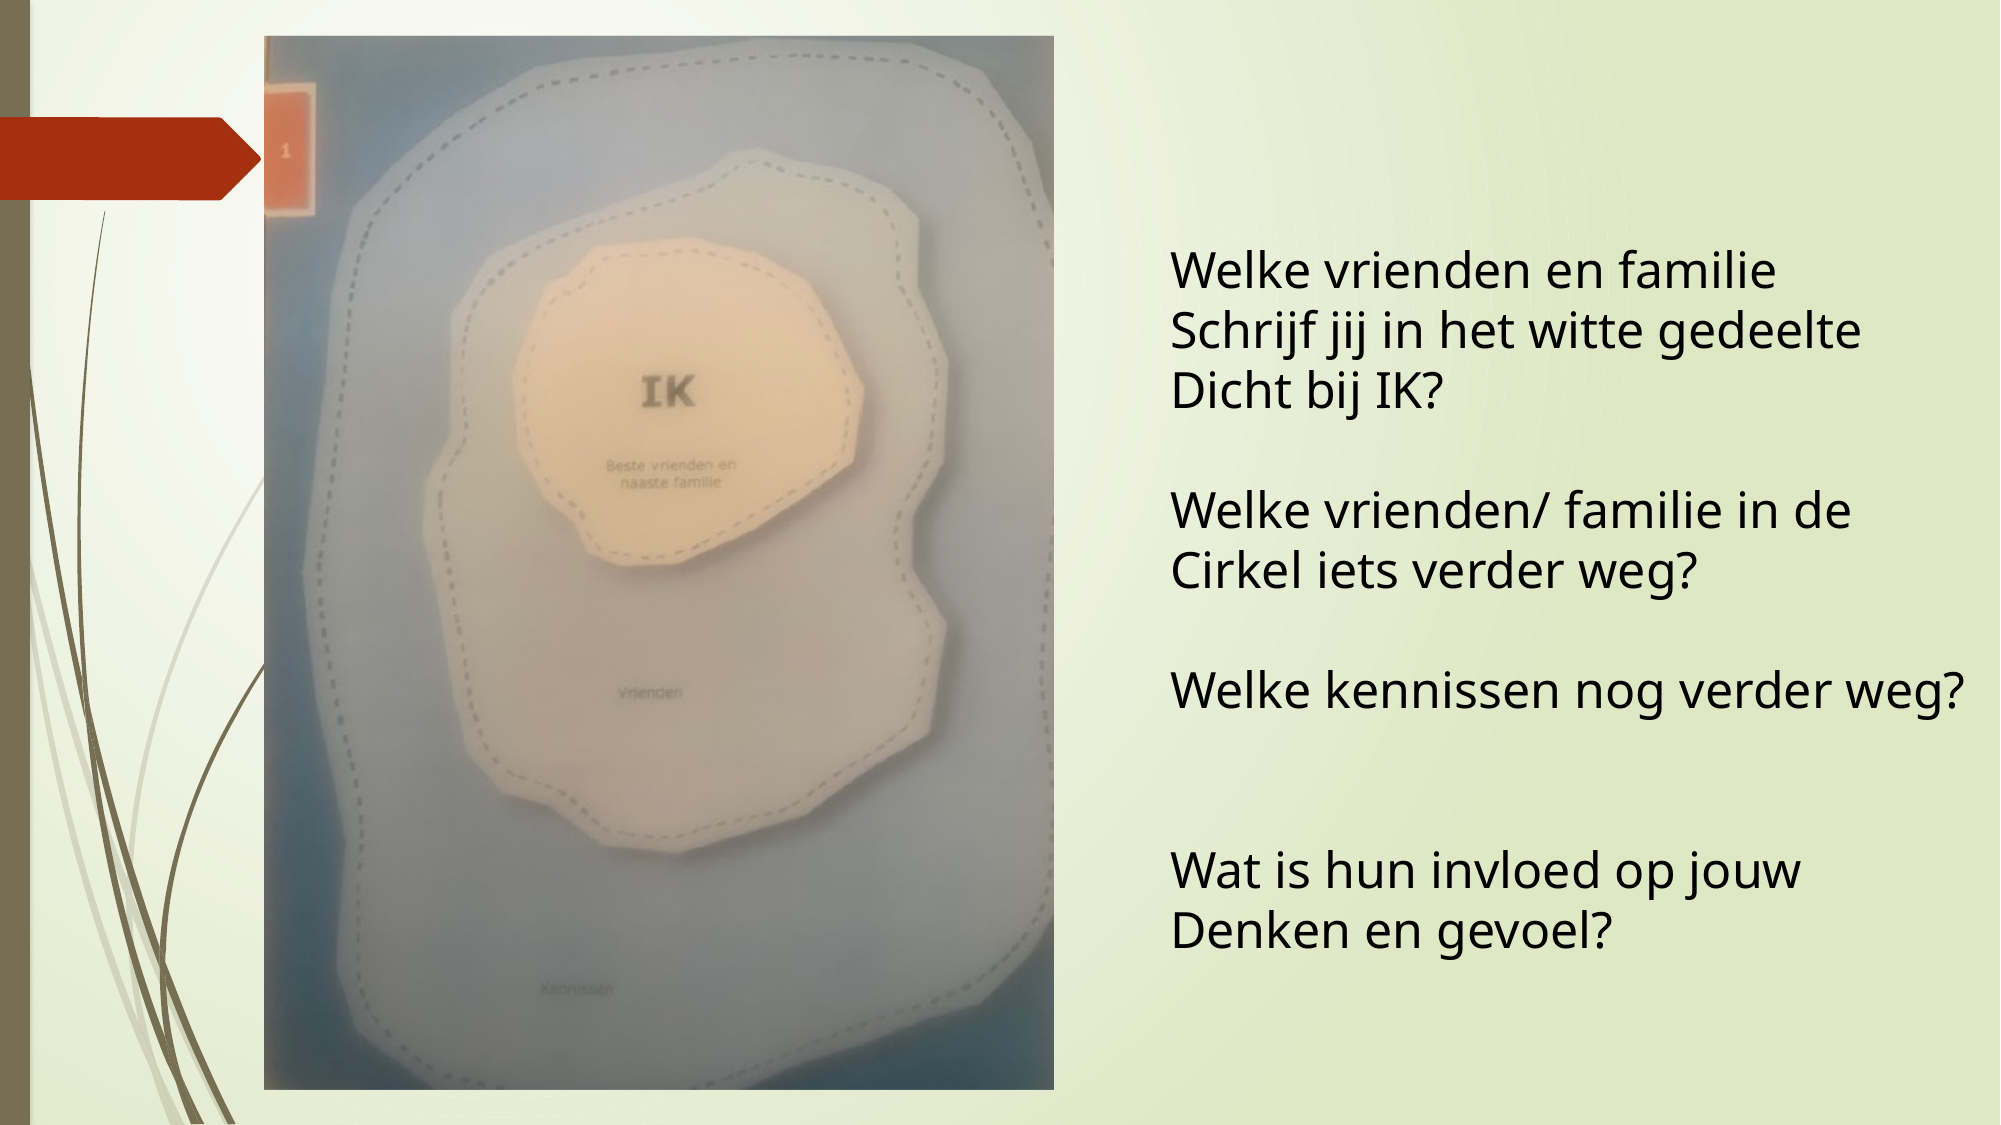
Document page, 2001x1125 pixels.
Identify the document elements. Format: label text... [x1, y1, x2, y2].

text_box Welke vrienden en familie Schrijf jij in het witte gedeelte Dicht bij IK? Welke vrienden/ familie in de Cirkel iets verder weg? Welke kennissen nog verder weg? Wat is hun invloed op jouw Denken en gevoel? [1155, 231, 1982, 967]
picture [131, 37, 1186, 1089]
